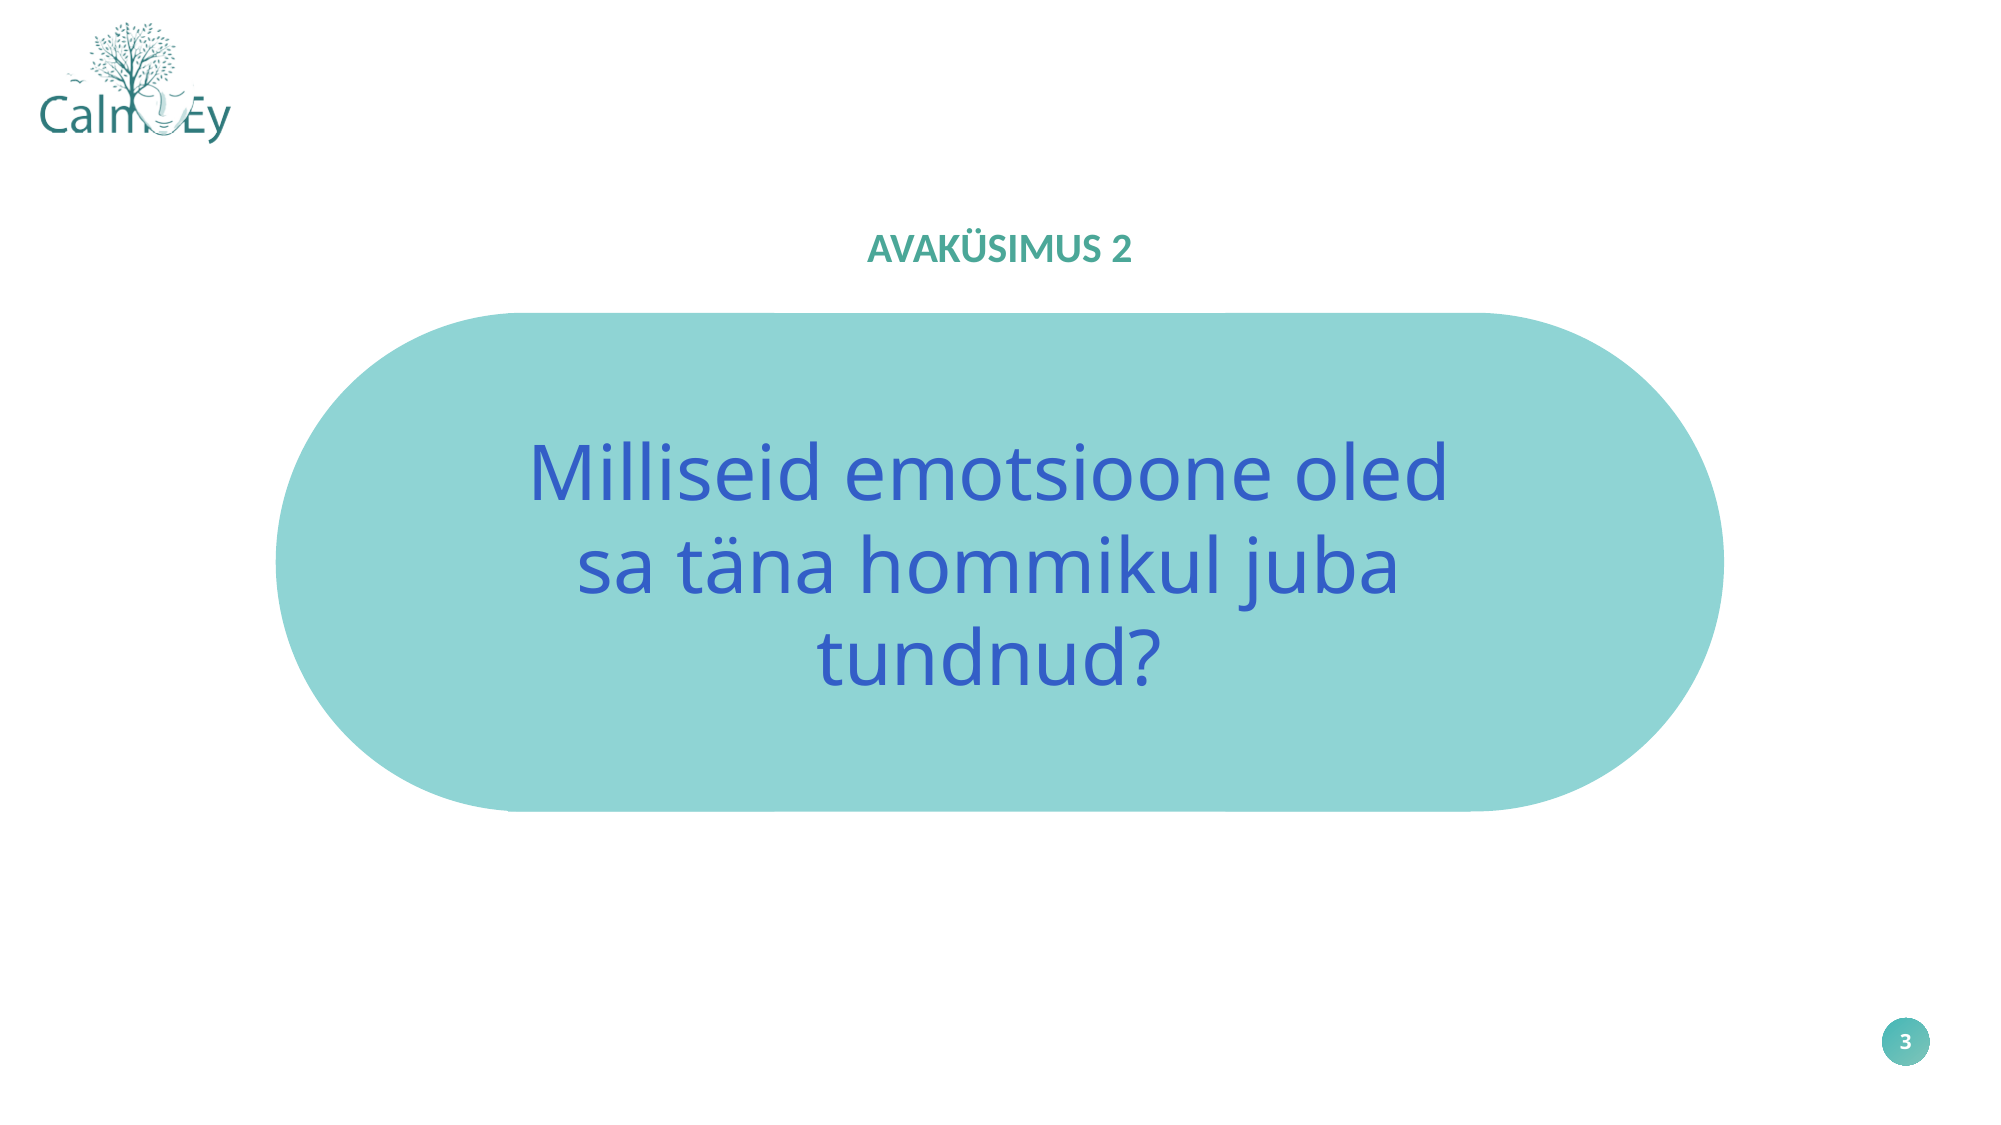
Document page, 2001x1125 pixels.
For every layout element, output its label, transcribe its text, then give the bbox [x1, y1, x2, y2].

text_box [275, 313, 508, 811]
text_box [1225, 312, 1725, 812]
text_box AVAKÜSIMUS 2 [594, 212, 1405, 287]
picture [19, 4, 256, 152]
text_box Milliseid emotsioone oled sa täna hommikul juba tundnud? [508, 313, 1471, 812]
